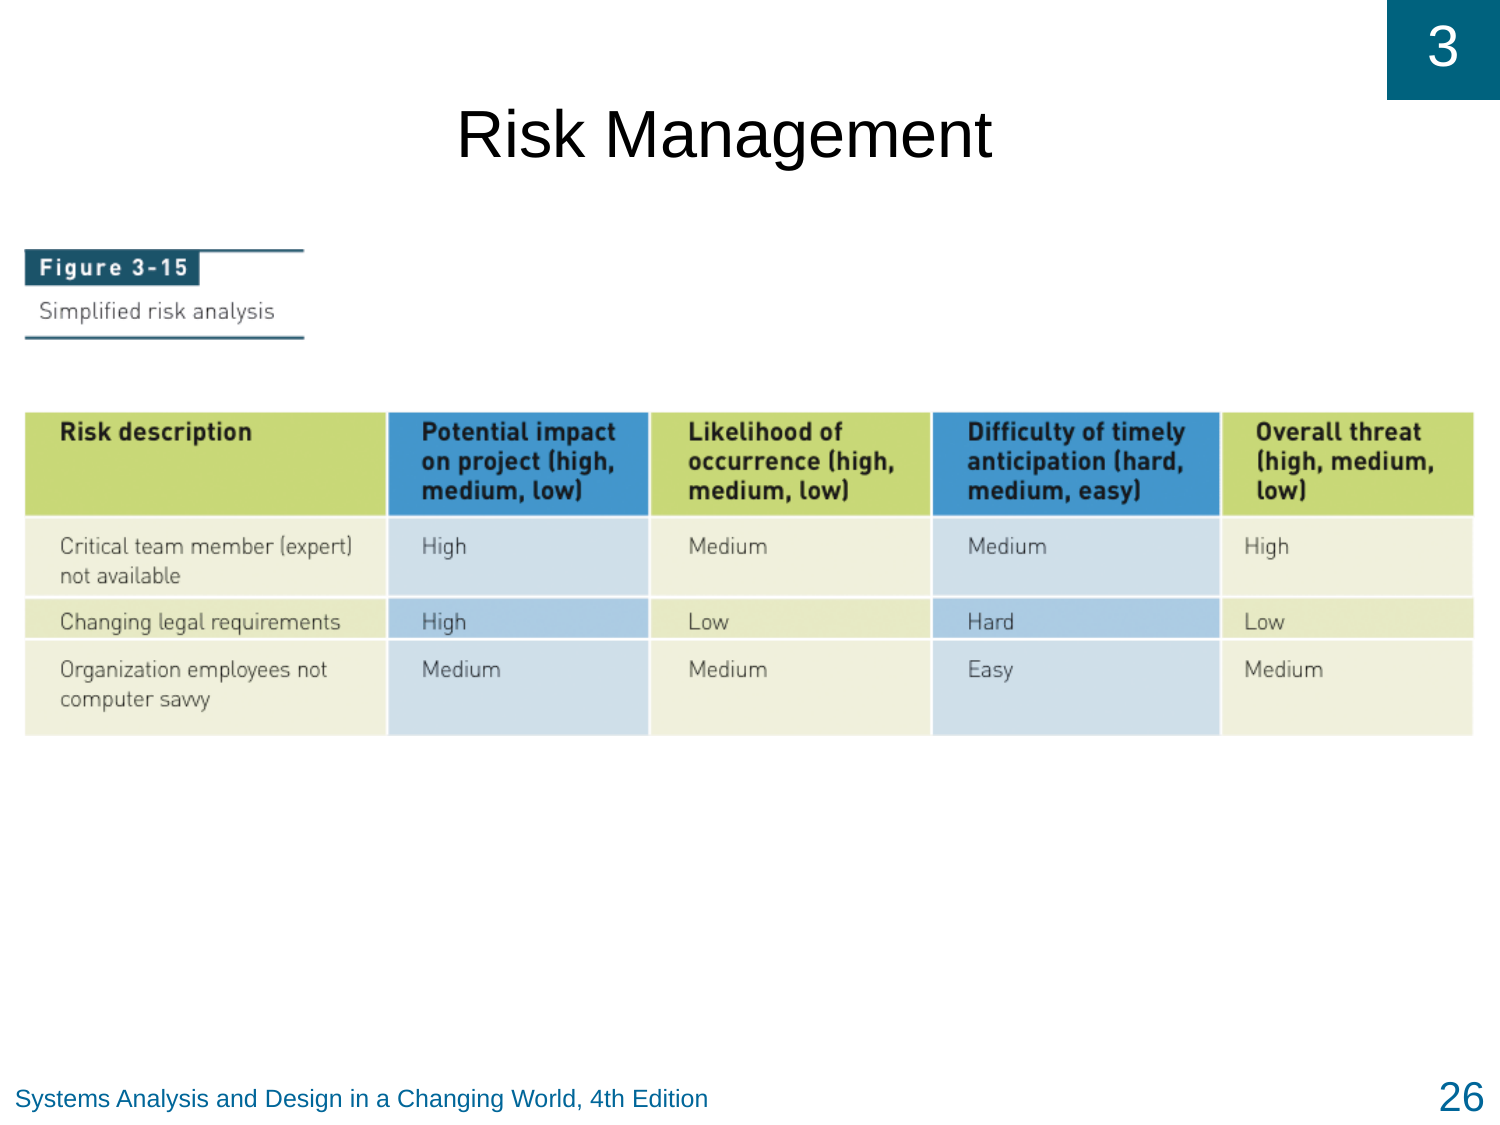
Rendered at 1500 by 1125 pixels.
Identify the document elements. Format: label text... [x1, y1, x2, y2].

title Risk Management [74, 37, 1376, 226]
picture [24, 249, 1476, 736]
slide_number 26 [1149, 1062, 1500, 1125]
footer Systems Analysis and Design in a Changing World, 4th Edition [0, 1074, 1138, 1125]
